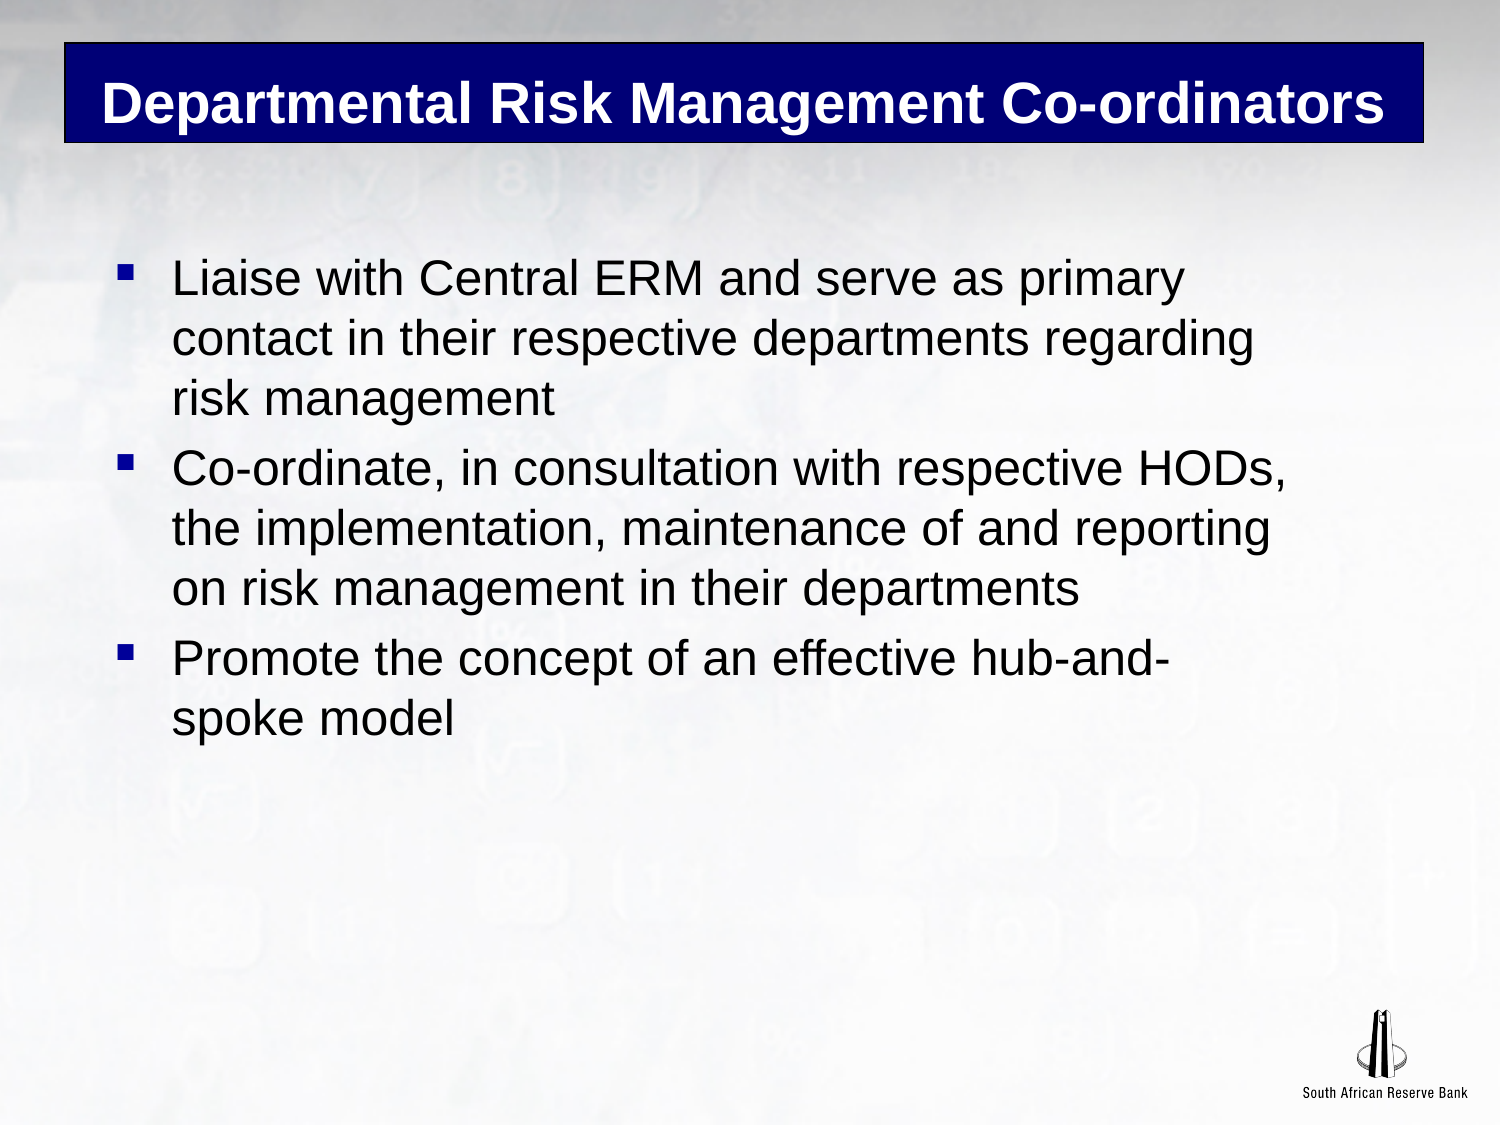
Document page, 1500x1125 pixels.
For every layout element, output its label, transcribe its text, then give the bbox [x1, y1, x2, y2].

title Departmental Risk Management Co-ordinators [64, 42, 1424, 143]
picture [0, 0, 1500, 1125]
list Liaise with Central ERM and serve as primary contact in their respective departments regarding risk management Co-ordinate, in consultation with respective HODs, the implementation, maintenance of and reporting on risk management in their departments Promote the concept of an effective hub-and-spoke model [100, 207, 1315, 830]
